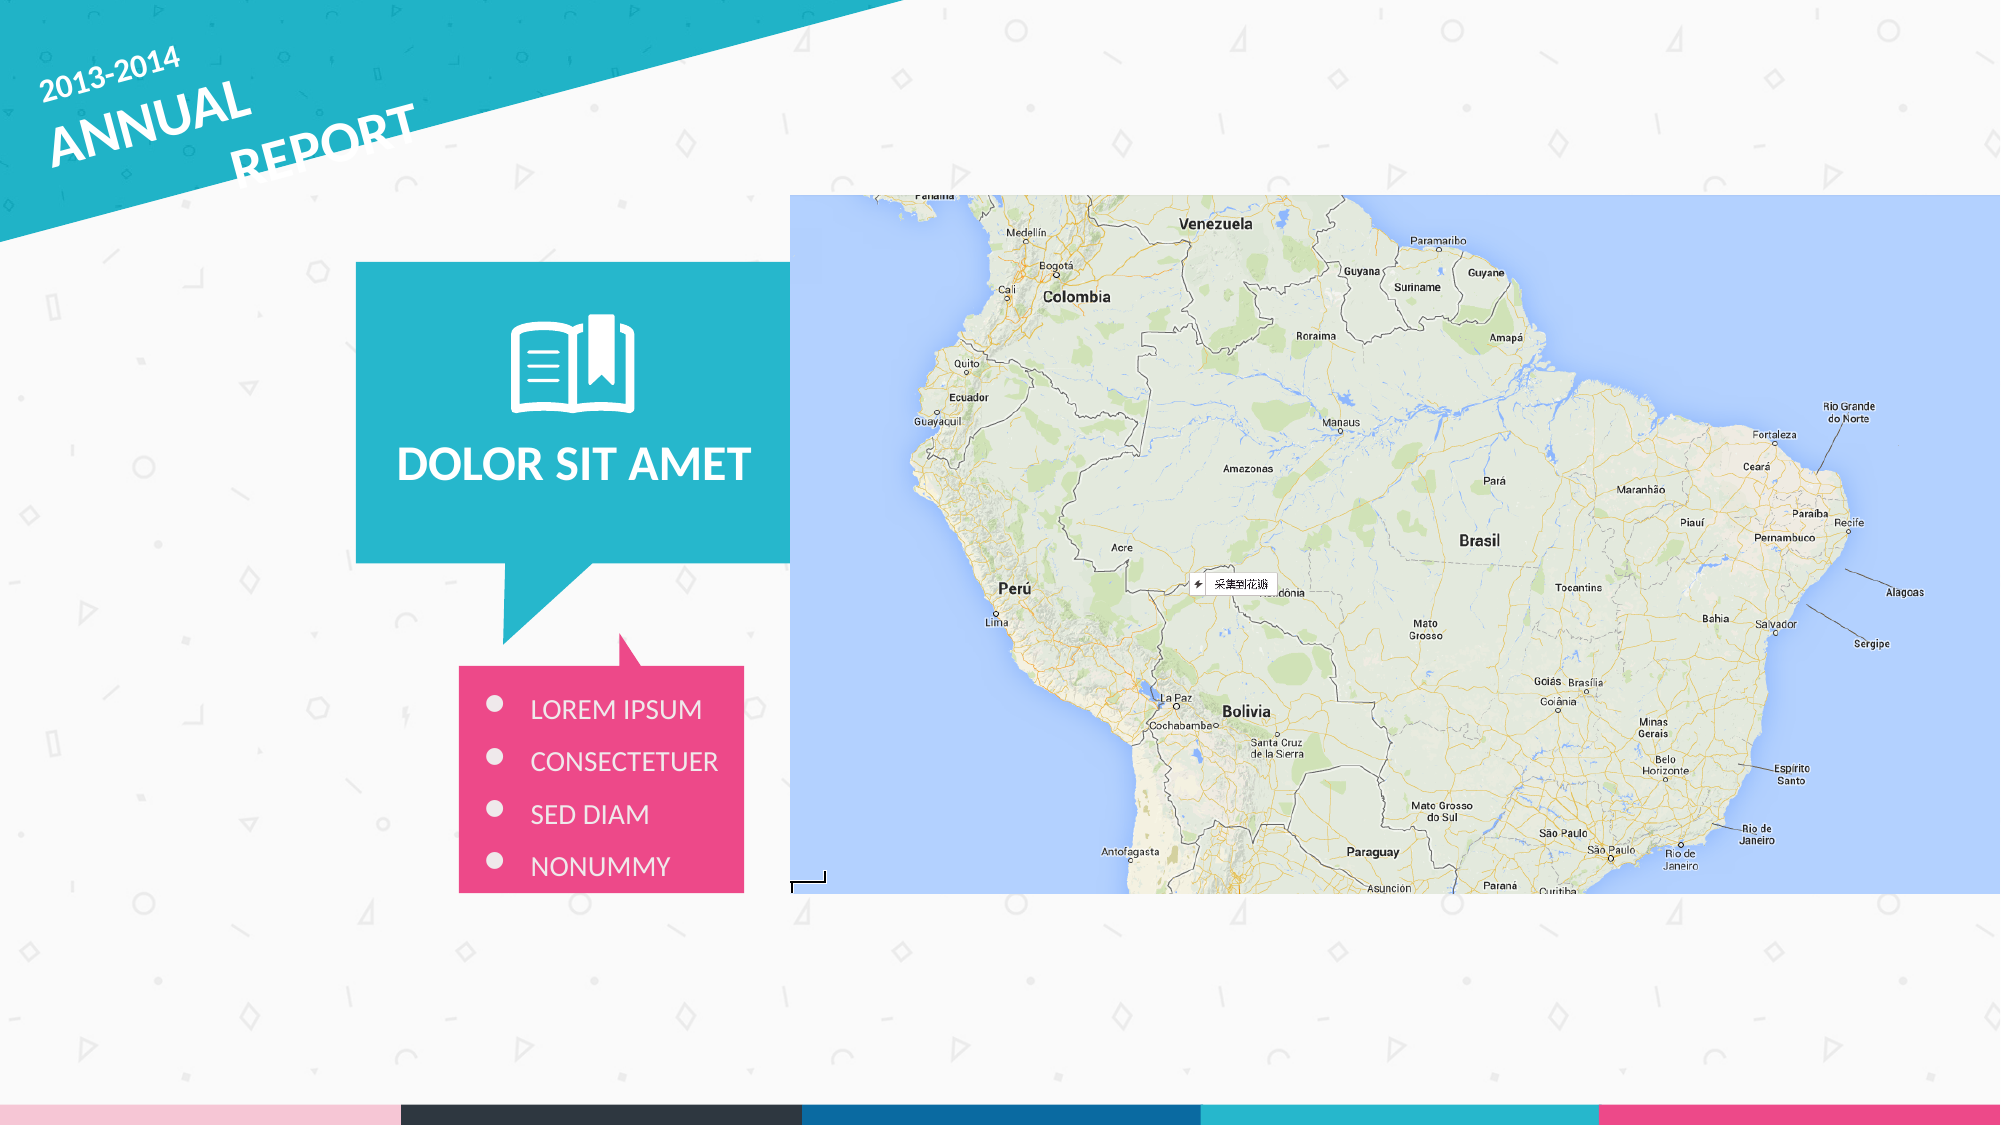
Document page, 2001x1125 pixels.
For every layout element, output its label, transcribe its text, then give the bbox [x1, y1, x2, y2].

text_box 2013-2014 ANNUAL REPORT [10, 0, 443, 258]
text_box [401, 0, 904, 126]
text_box [458, 665, 745, 894]
text_box LOREM IPSUM CONSECTETUER SED DIAM NONUMMY [469, 665, 781, 890]
text_box DOLOR SIT AMET [381, 423, 767, 499]
text_box [0, 0, 265, 243]
picture [0, 0, 2001, 1125]
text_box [0, 1104, 2000, 1125]
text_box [510, 314, 635, 414]
text_box [619, 633, 641, 665]
text_box [355, 261, 784, 645]
